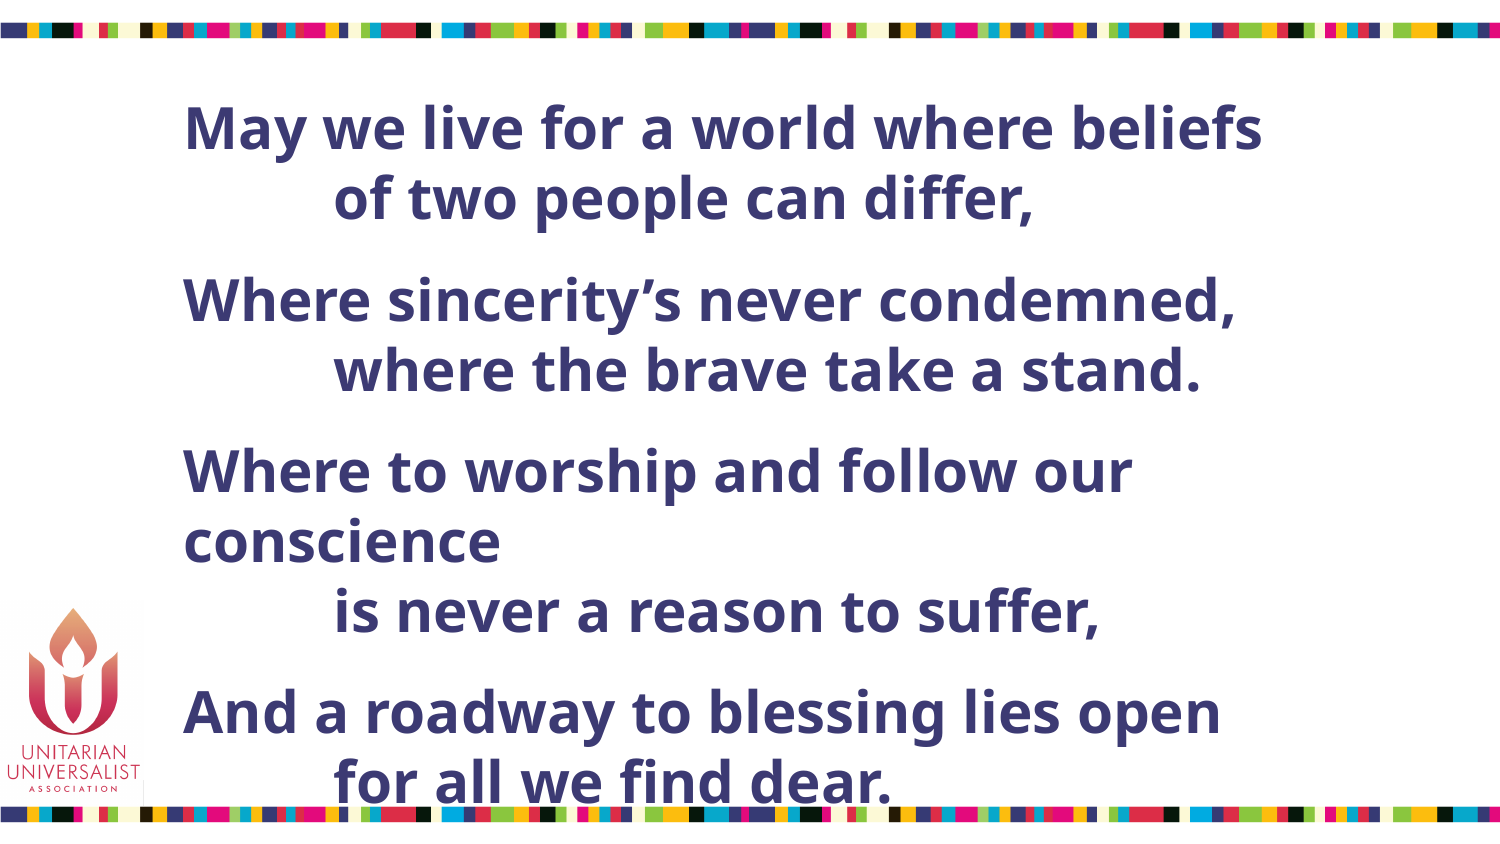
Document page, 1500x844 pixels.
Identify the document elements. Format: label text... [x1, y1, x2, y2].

picture [0, 600, 1500, 824]
picture [0, 22, 1500, 40]
text_box May we live for a world where beliefs of two people can differ, Where sincerity’s never condemned, where the brave take a stand. Where to worship and follow our conscience is never a reason to suffer, And a roadway to blessing lies open for all we find dear. [168, 76, 1477, 805]
